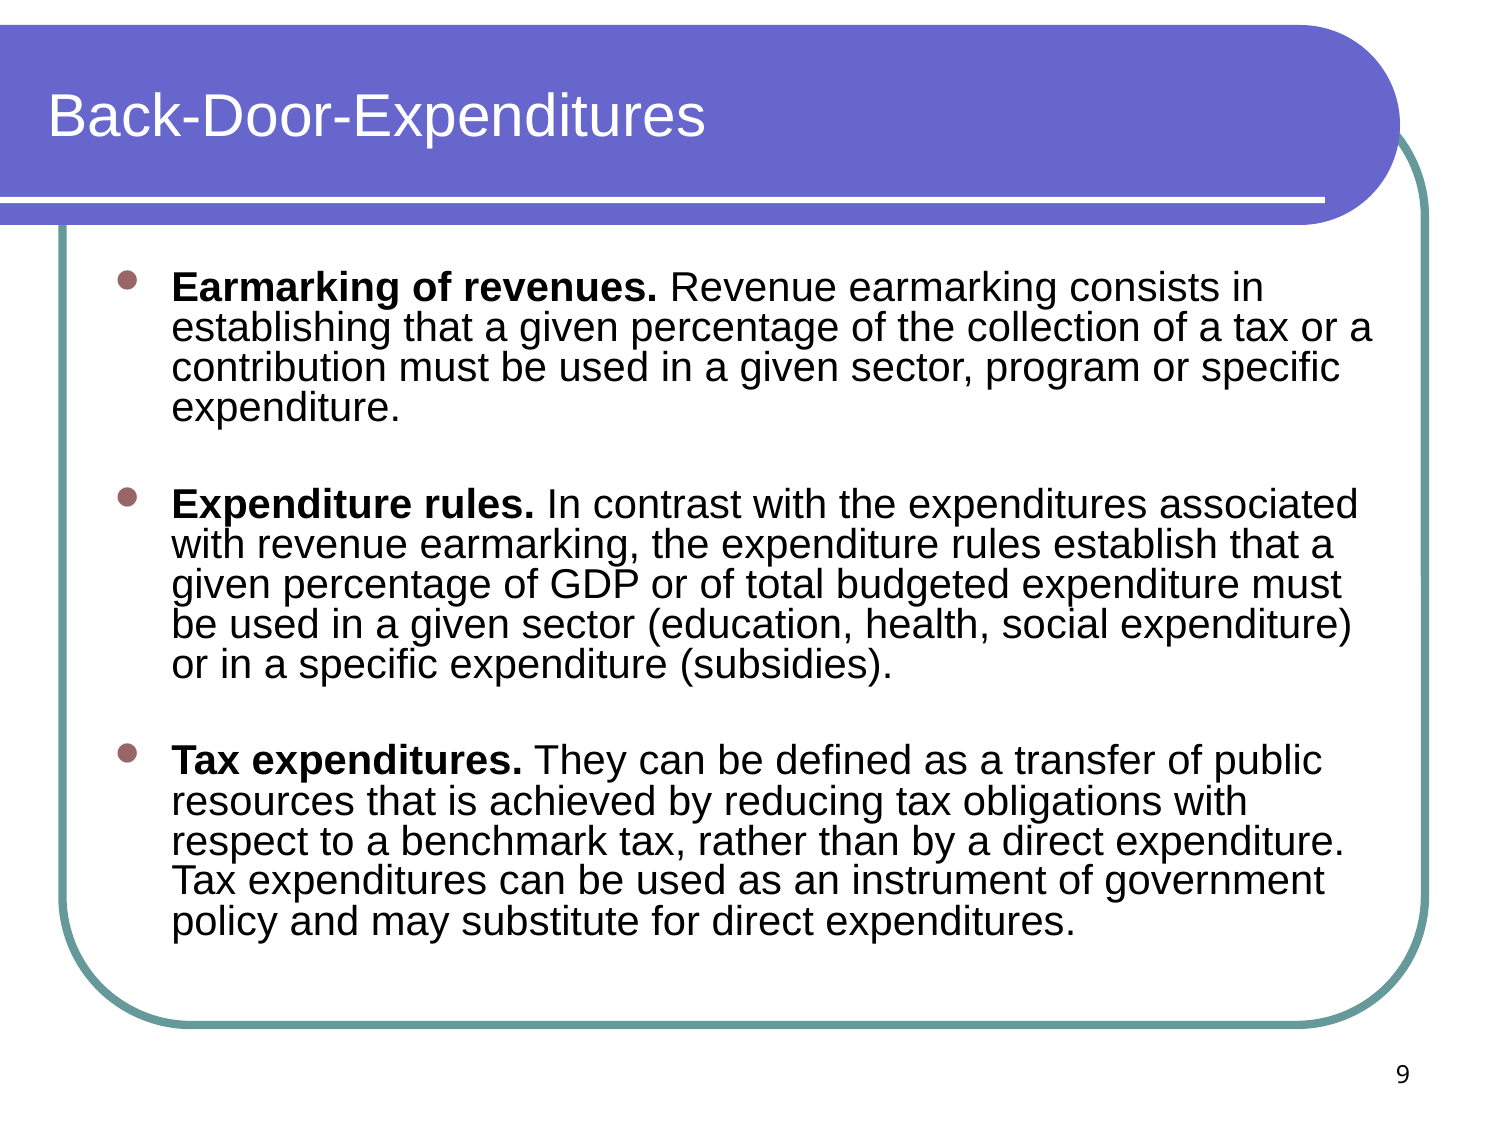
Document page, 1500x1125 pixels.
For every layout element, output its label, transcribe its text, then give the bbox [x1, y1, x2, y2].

slide_number 9 [1074, 1024, 1426, 1101]
list Earmarking of revenues. Revenue earmarking consists in establishing that a given percentage of the collection of a tax or a contribution must be used in a given sector, program or specific expenditure. Expenditure rules. In contrast with the expenditures associated with revenue earmarking, the expenditure rules establish that a given percentage of GDP or of total budgeted expenditure must be used in a given sector (education, health, social expenditure) or in a specific expenditure (subsidies). Tax expenditures. They can be defined as a transfer of public resources that is achieved by reducing tax obligations with respect to a benchmark tax, rather than by a direct expenditure. Tax expenditures can be used as an instrument of government policy and may substitute for direct expenditures. [99, 262, 1401, 988]
title Back-Door-Expenditures [31, 37, 1348, 188]
